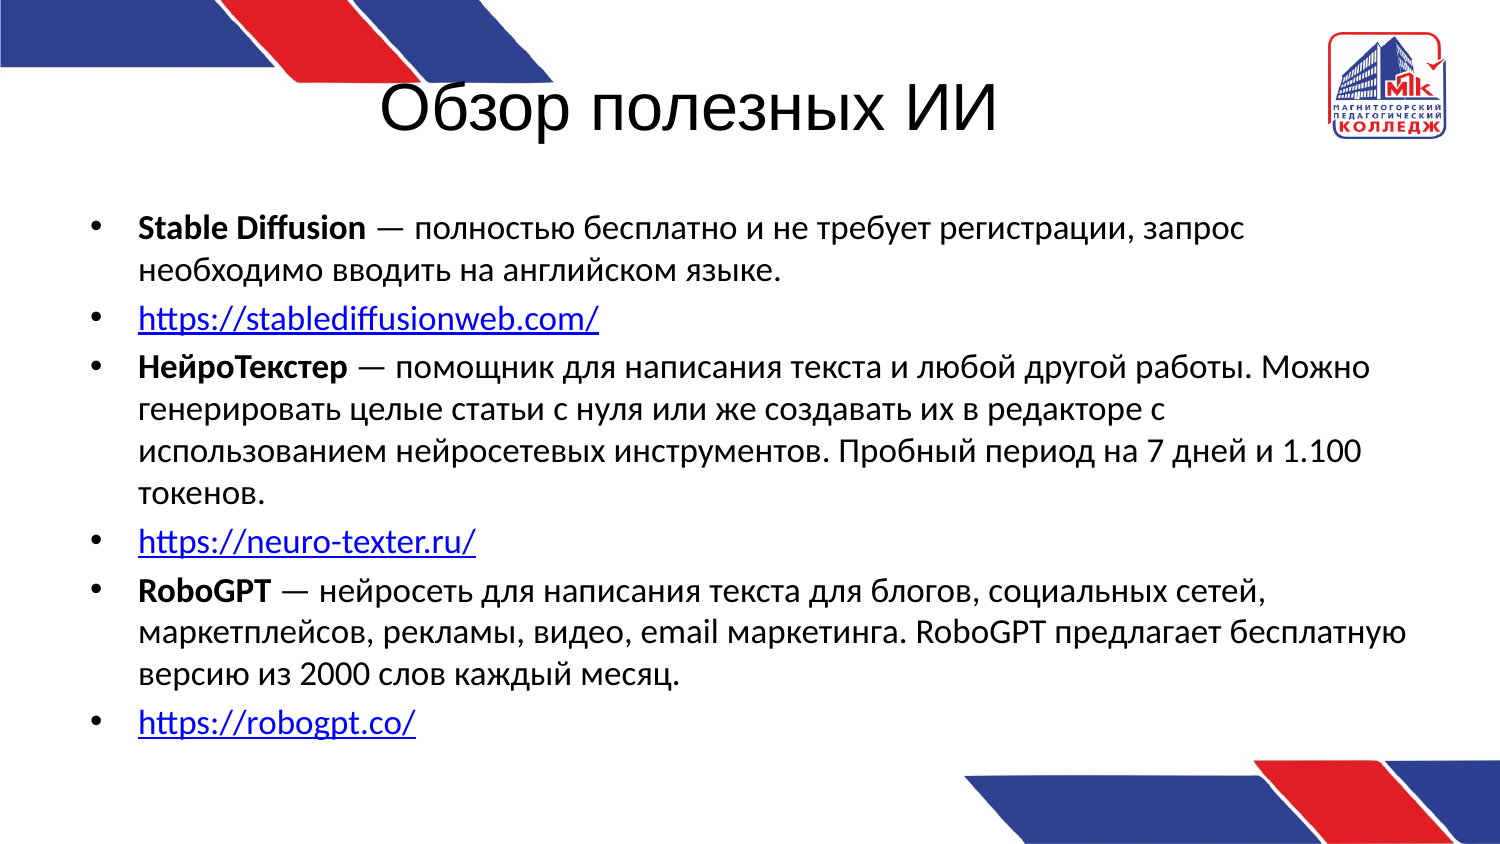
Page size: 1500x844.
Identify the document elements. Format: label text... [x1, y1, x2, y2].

picture [0, 0, 1500, 844]
title Обзор полезных ИИ [75, 33, 1306, 175]
list Stable Diffusion — полностью бесплатно и не требует регистрации, запрос необходимо вводить на английском языке. https://stablediffusionweb.com/ НейроТекстер — помощник для написания текста и любой другой работы. Можно генерировать целые статьи с нуля или же создавать их в редакторе с использованием нейросетевых инструментов. Пробный период на 7 дней и 1.100 токенов. https://neuro-texter.ru/ RoboGPT — нейросеть для написания текста для блогов, социальных сетей, маркетплейсов, рекламы, видео, email маркетинга. RoboGPT предлагает бесплатную версию из 2000 слов каждый месяц. https://robogpt.co/ [75, 196, 1425, 754]
